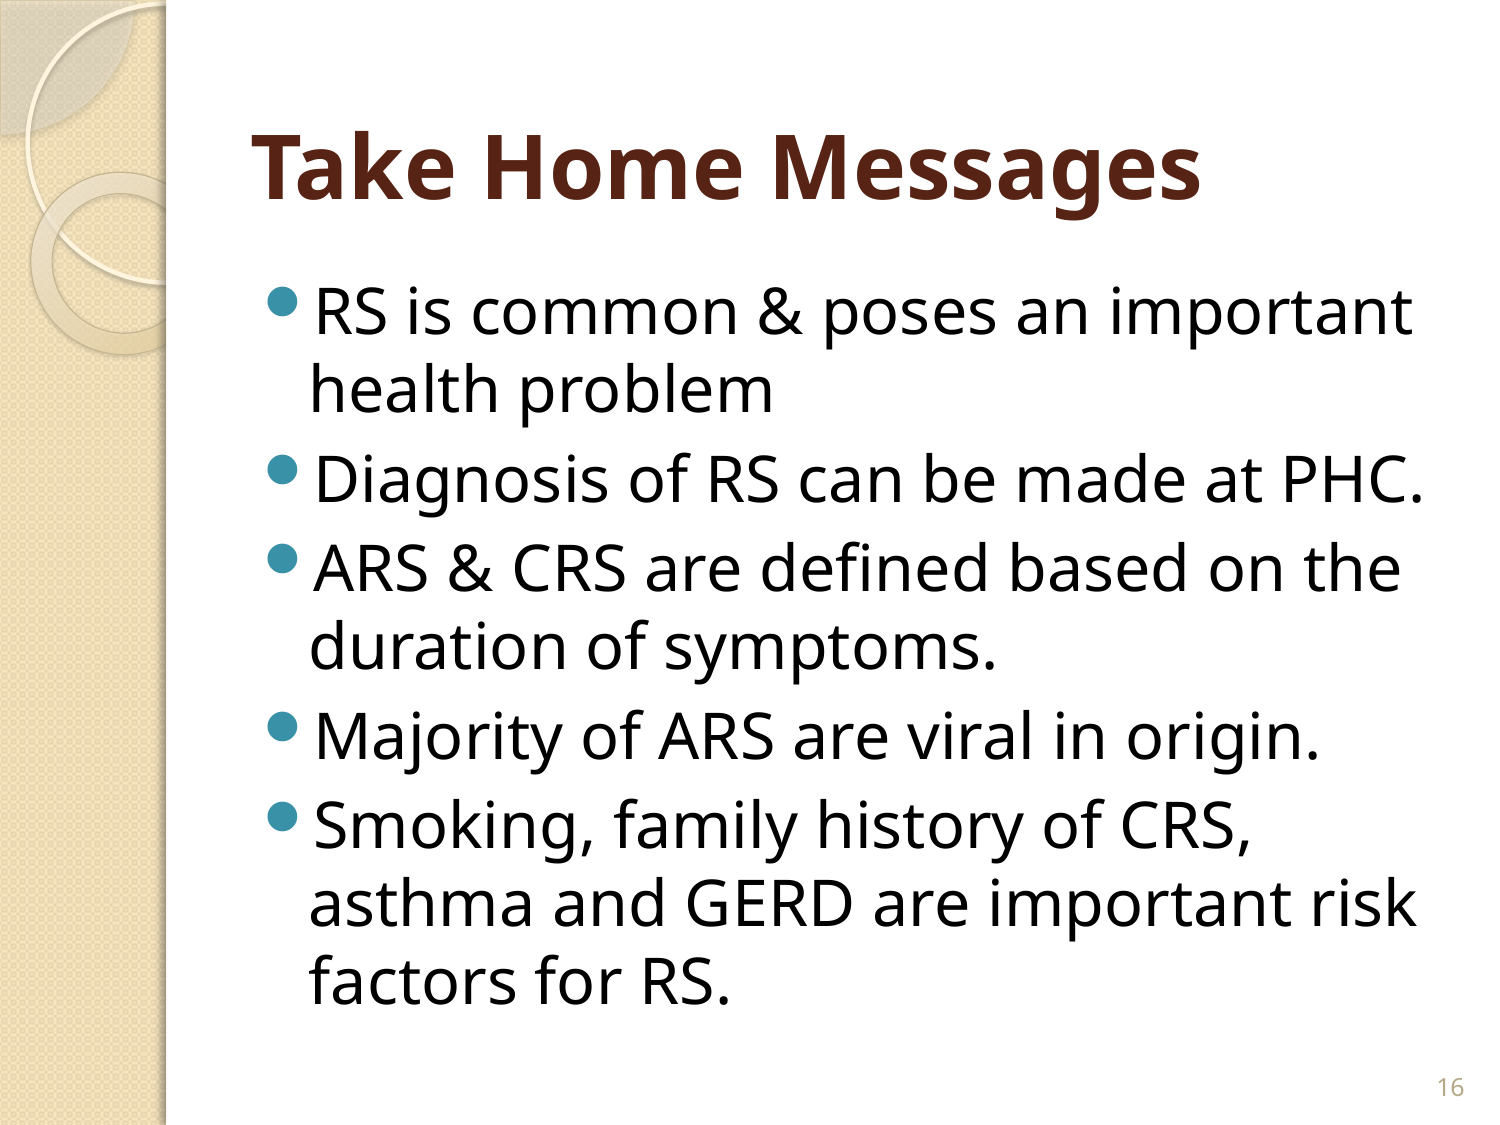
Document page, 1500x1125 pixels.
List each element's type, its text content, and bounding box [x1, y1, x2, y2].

list RS is common & poses an important health problem Diagnosis of RS can be made at PHC. ARS & CRS are defined based on the duration of symptoms. Majority of ARS are viral in origin. Smoking, family history of CRS, asthma and GERD are important risk factors for RS. [235, 262, 1450, 1050]
slide_number 16 [1413, 1034, 1488, 1113]
title Take Home Messages [235, 70, 1466, 258]
